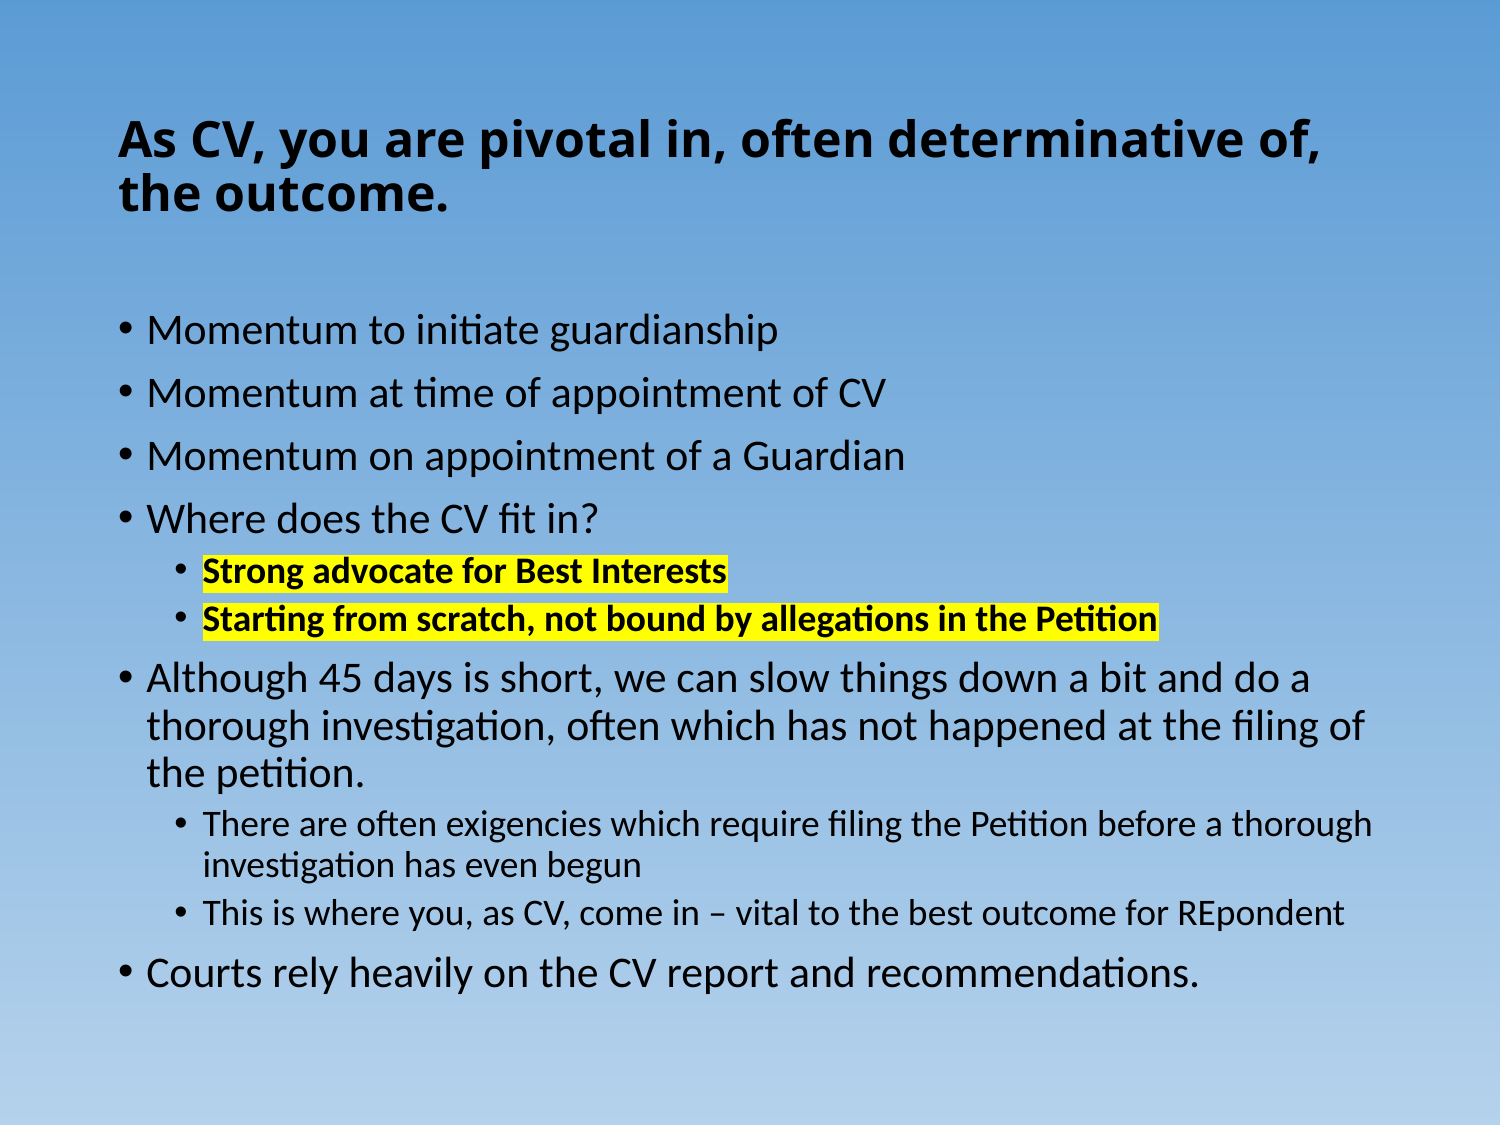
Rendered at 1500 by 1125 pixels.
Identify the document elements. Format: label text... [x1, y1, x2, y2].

list Momentum to initiate guardianship Momentum at time of appointment of CV Momentum on appointment of a Guardian Where does the CV fit in? Strong advocate for Best Interests Starting from scratch, not bound by allegations in the Petition Although 45 days is short, we can slow things down a bit and do a thorough investigation, often which has not happened at the filing of the petition. There are often exigencies which require filing the Petition before a thorough investigation has even begun This is where you, as CV, come in – vital to the best outcome for REpondent Courts rely heavily on the CV report and recommendations. [103, 299, 1397, 1014]
title As CV, you are pivotal in, often determinative of, the outcome. [103, 59, 1397, 278]
